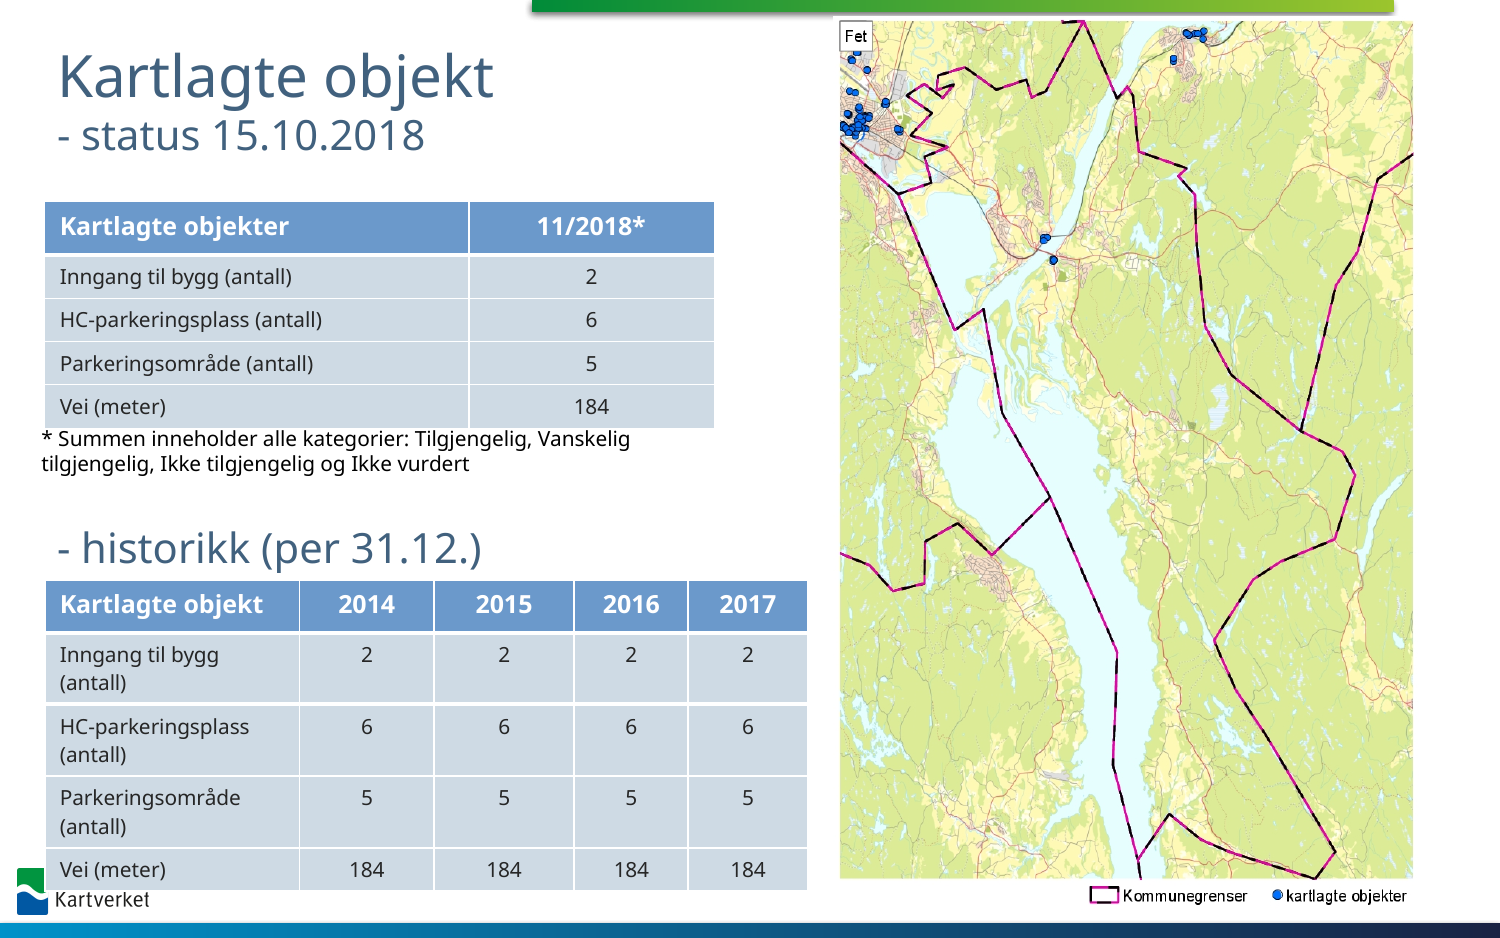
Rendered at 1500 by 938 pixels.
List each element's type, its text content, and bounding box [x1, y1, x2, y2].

table_cell 6 [435, 706, 573, 775]
table_header Kartlagte objekter [45, 202, 468, 253]
table_cell Vei (meter) [46, 849, 299, 890]
table_cell Parkeringsområde (antall) [46, 777, 299, 847]
table_header 2015 [435, 581, 573, 631]
table_header 2016 [575, 581, 687, 631]
table_cell 6 [300, 706, 433, 775]
table_cell Inngang til bygg (antall) [46, 635, 299, 702]
table_header Kartlagte objekt [46, 581, 299, 631]
table_cell 6 [470, 299, 714, 341]
text_box Kartlagte objekt - status 15.10.2018 [42, 24, 828, 167]
text_box - historikk (per 31.12.) [42, 496, 828, 580]
table_cell 2 [435, 635, 573, 702]
table_cell 5 [300, 777, 433, 847]
table_header 2014 [300, 581, 433, 631]
table_cell 184 [689, 849, 807, 890]
table_cell 184 [575, 849, 687, 890]
table_cell 6 [575, 706, 687, 775]
table_header 2017 [689, 581, 807, 631]
table_cell 5 [575, 777, 687, 847]
table_cell Inngang til bygg (antall) [45, 257, 468, 298]
table_cell 184 [300, 849, 433, 890]
table_cell 184 [470, 385, 714, 428]
table_cell Vei (meter) [45, 385, 468, 417]
table_cell HC-parkeringsplass (antall) [45, 299, 468, 341]
table_cell HC-parkeringsplass (antall) [46, 706, 299, 775]
table_cell 2 [575, 635, 687, 702]
table_cell 2 [300, 635, 433, 702]
picture [833, 16, 1419, 913]
table_cell 5 [689, 777, 807, 847]
table_cell 2 [470, 257, 714, 298]
table_header 11/2018* [470, 202, 714, 253]
table_cell 5 [435, 777, 573, 847]
table_cell 6 [689, 706, 807, 775]
table_cell 2 [689, 635, 807, 702]
table_cell 5 [470, 342, 714, 384]
table_cell 184 [435, 849, 573, 890]
text_box * Summen inneholder alle kategorier: Tilgjengelig, Vanskelig tilgjengelig, Ikke tilgjengelig og Ikke vurdert [26, 417, 711, 483]
table_cell Parkeringsområde (antall) [45, 342, 468, 384]
